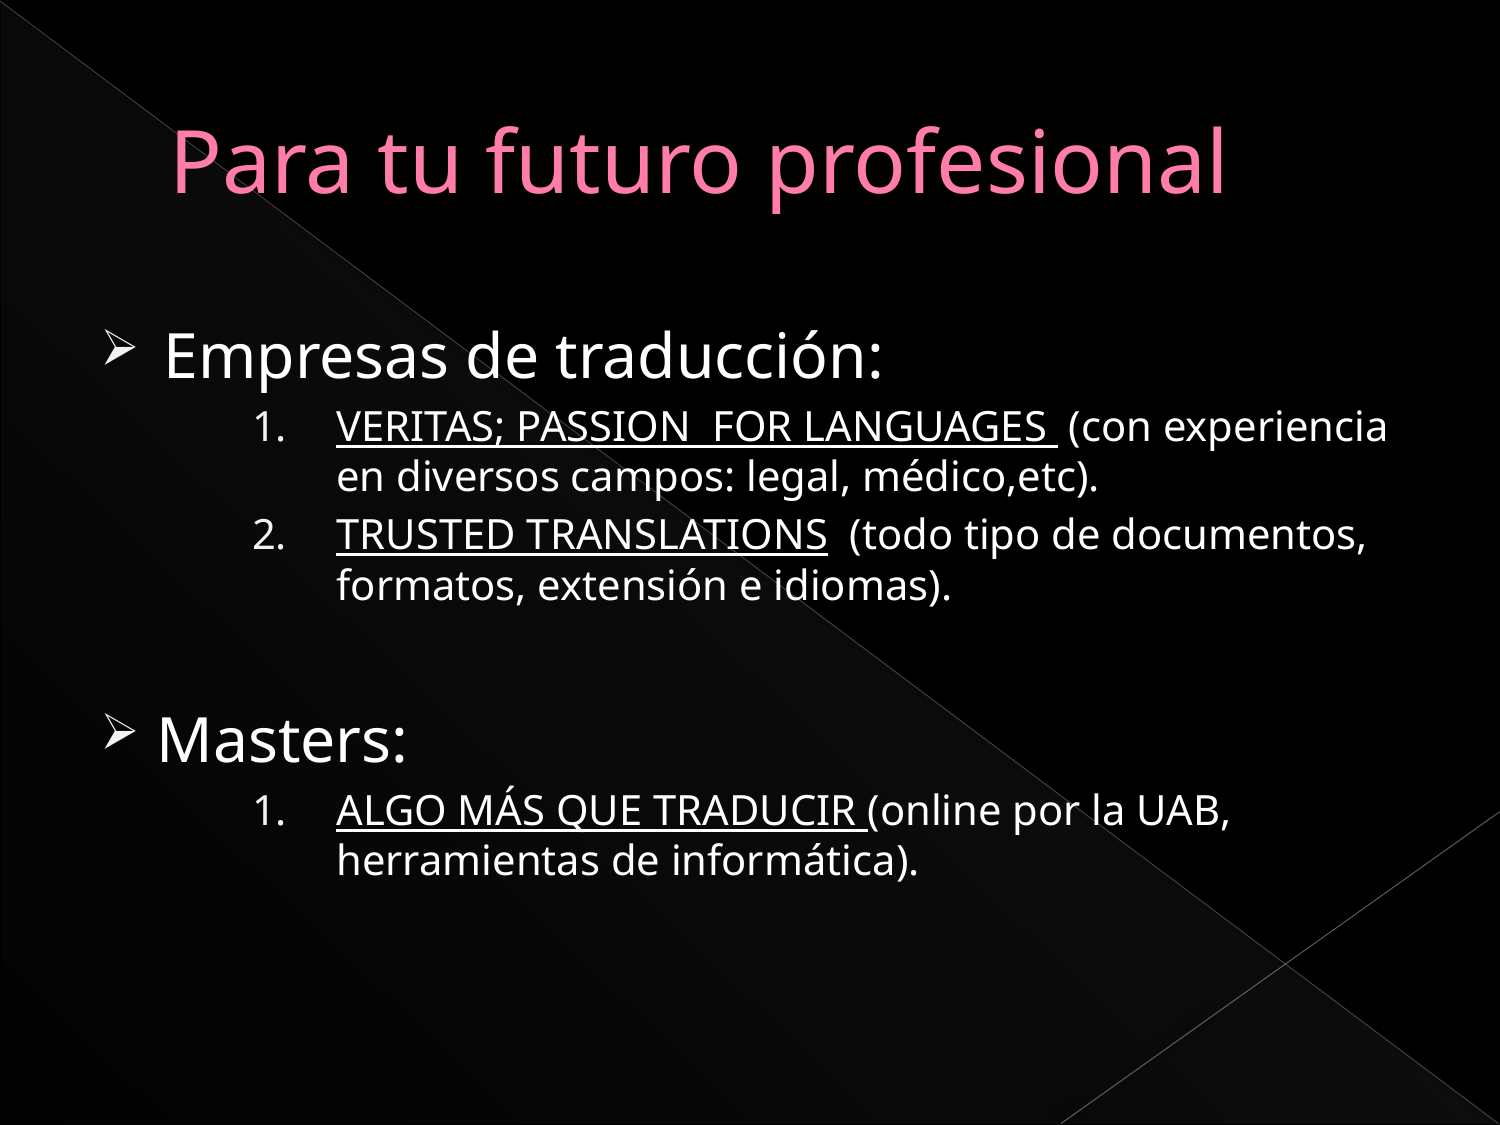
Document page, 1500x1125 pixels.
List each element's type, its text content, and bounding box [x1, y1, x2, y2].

title Para tu futuro profesional [75, 43, 1425, 274]
list Empresas de traducción: VERITAS; PASSION FOR LANGUAGES (con experiencia en diversos campos: legal, médico,etc). TRUSTED TRANSLATIONS (todo tipo de documentos, formatos, extensión e idiomas). Masters: ALGO MÁS QUE TRADUCIR (online por la UAB, herramientas de informática). [74, 308, 1426, 1060]
